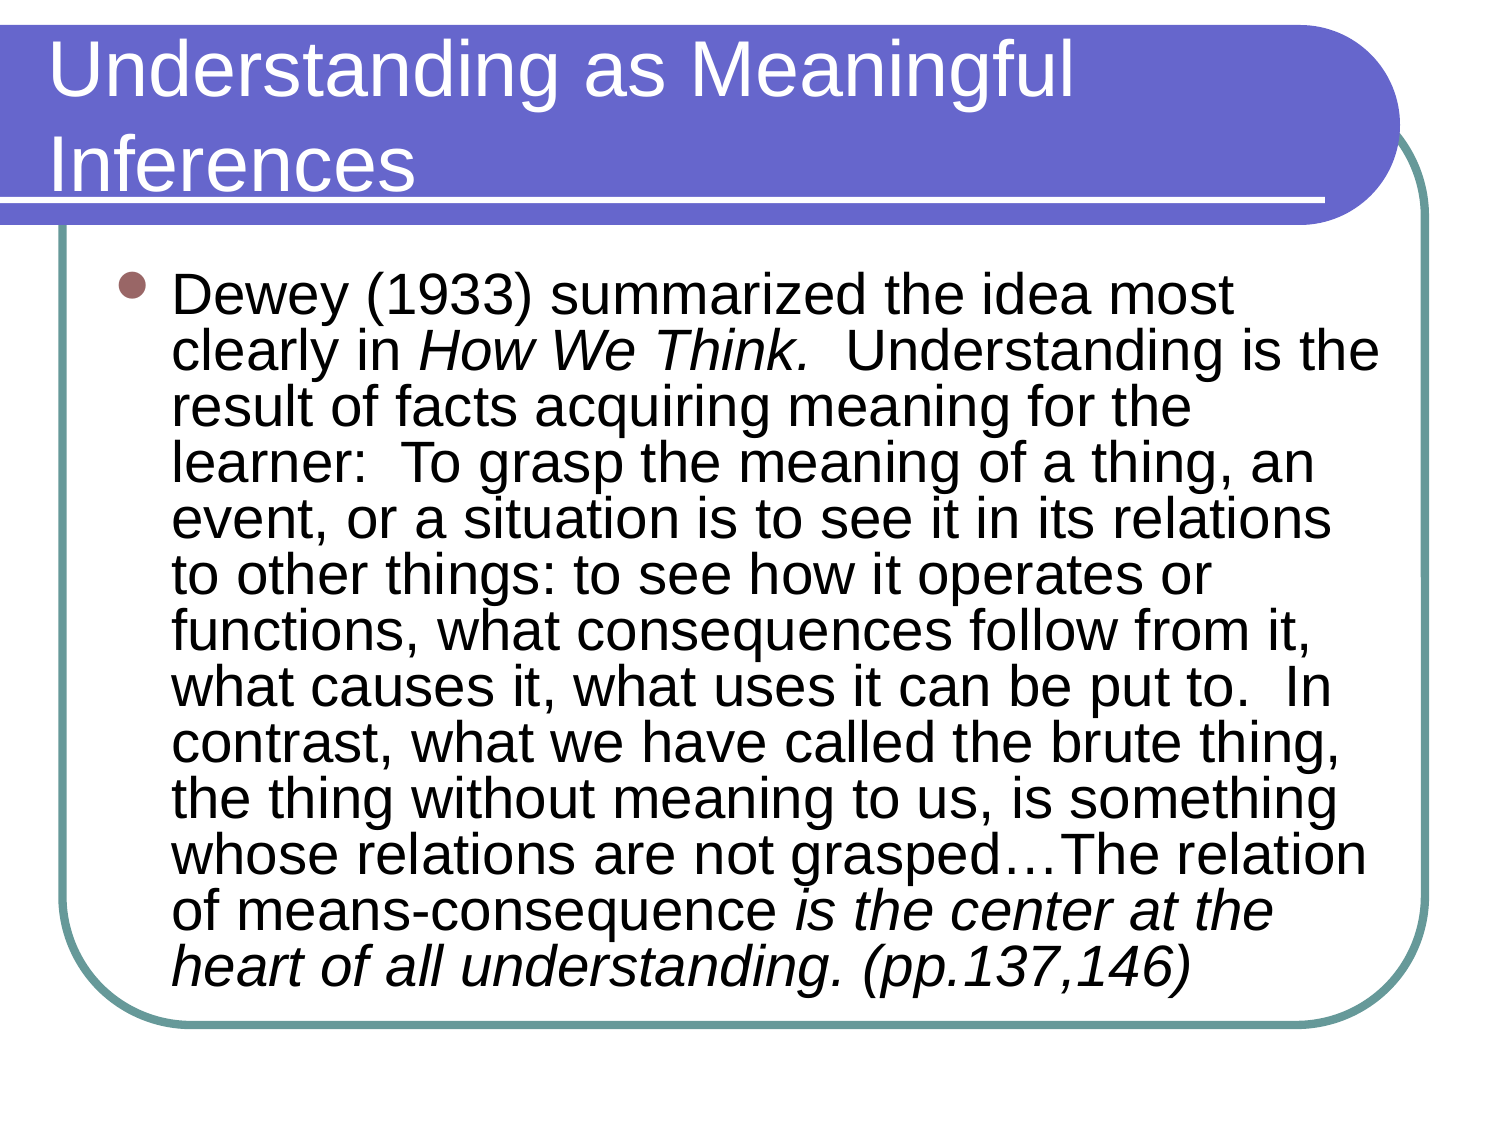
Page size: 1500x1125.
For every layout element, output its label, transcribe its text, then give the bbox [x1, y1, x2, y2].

list Dewey (1933) summarized the idea most clearly in How We Think. Understanding is the result of facts acquiring meaning for the learner: To grasp the meaning of a thing, an event, or a situation is to see it in its relations to other things: to see how it operates or functions, what consequences follow from it, what causes it, what uses it can be put to. In contrast, what we have called the brute thing, the thing without meaning to us, is something whose relations are not grasped…The relation of means-consequence is the center at the heart of all understanding. (pp.137,146) [99, 262, 1401, 1063]
title Understanding as Meaningful Inferences [31, 37, 1348, 188]
